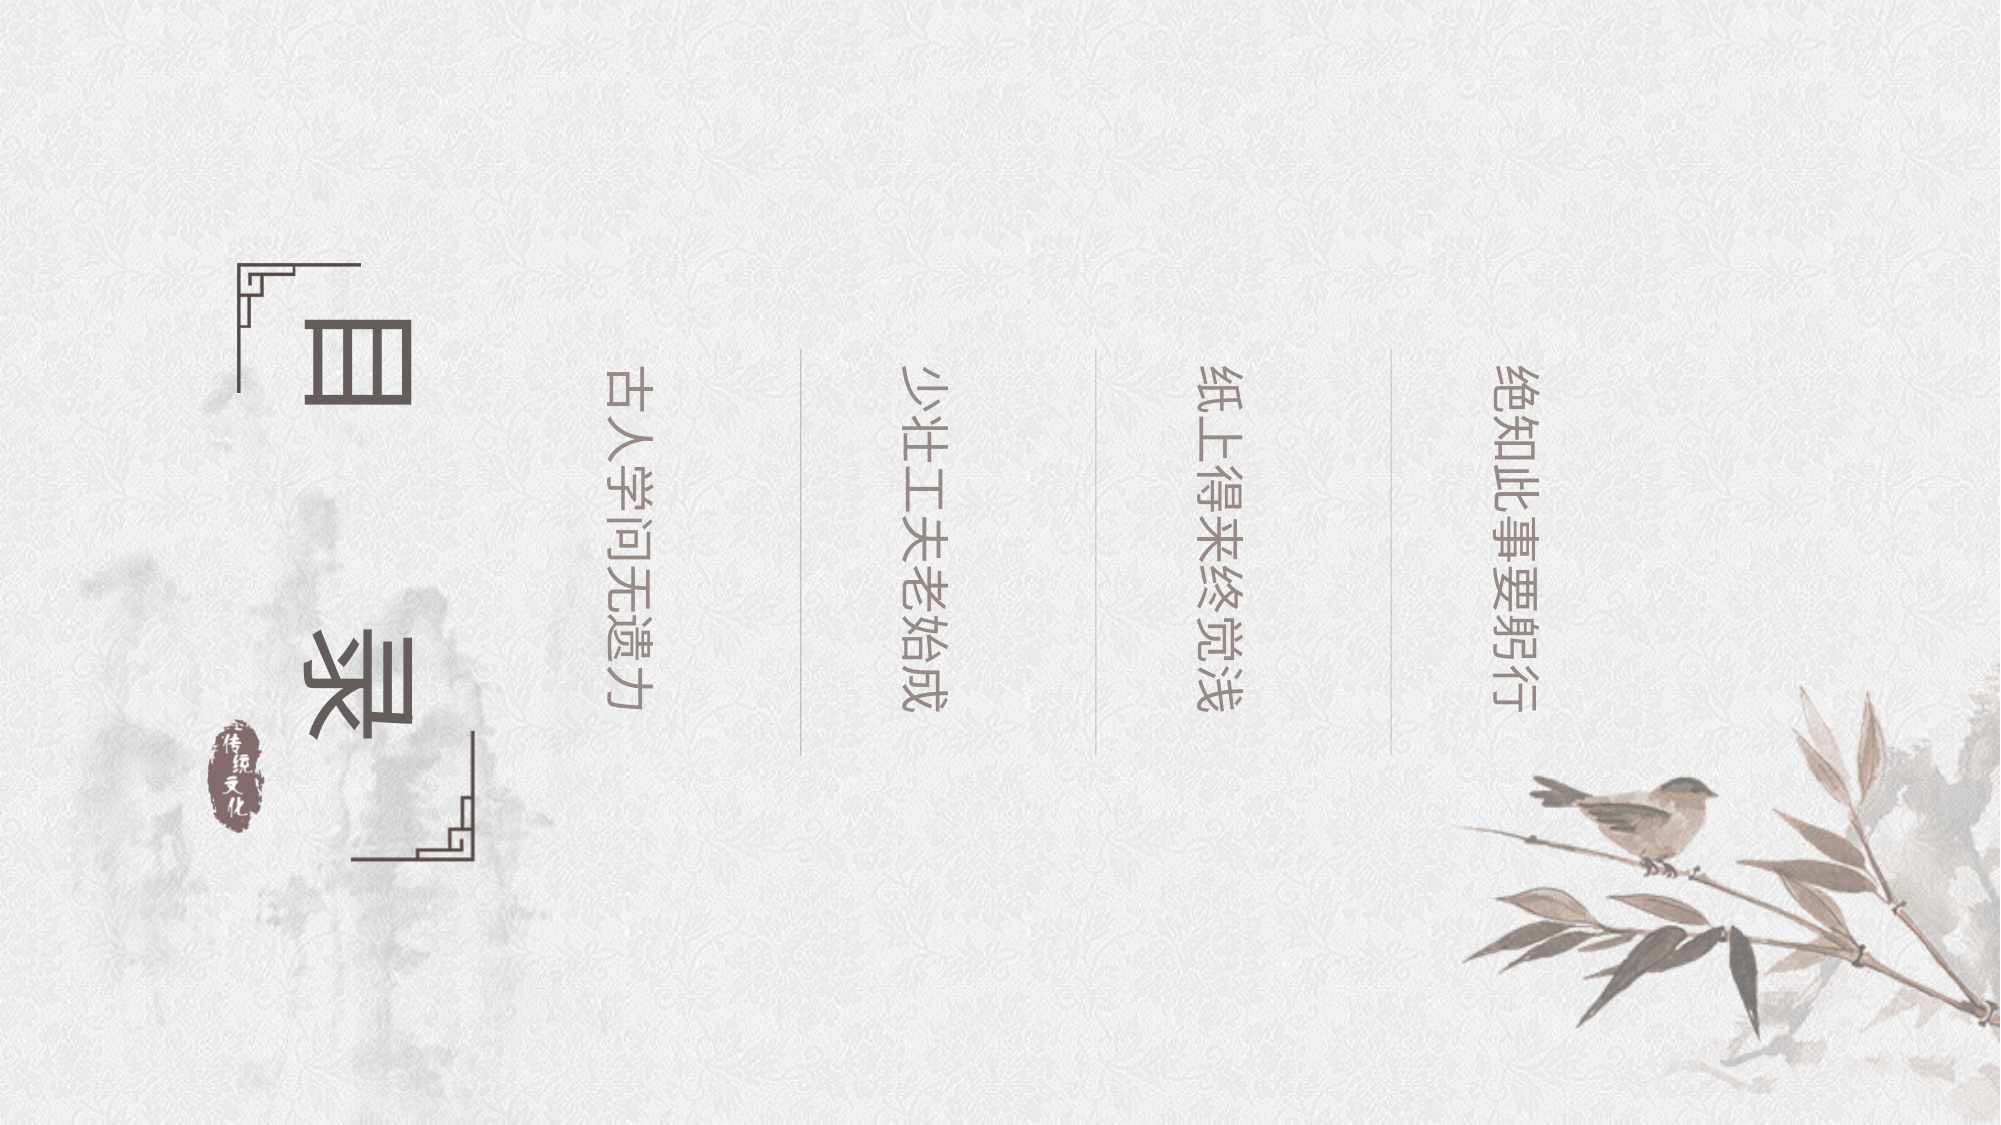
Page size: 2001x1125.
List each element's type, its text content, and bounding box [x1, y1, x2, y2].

text_box 古人学问无遗力 [577, 349, 729, 756]
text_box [205, 248, 506, 876]
text_box 少壮工夫老始成 [872, 349, 1025, 756]
picture [0, 0, 2000, 1125]
text_box 绝知此事要躬行 [1462, 349, 1615, 756]
text_box 纸上得来终觉浅 [1167, 349, 1320, 756]
